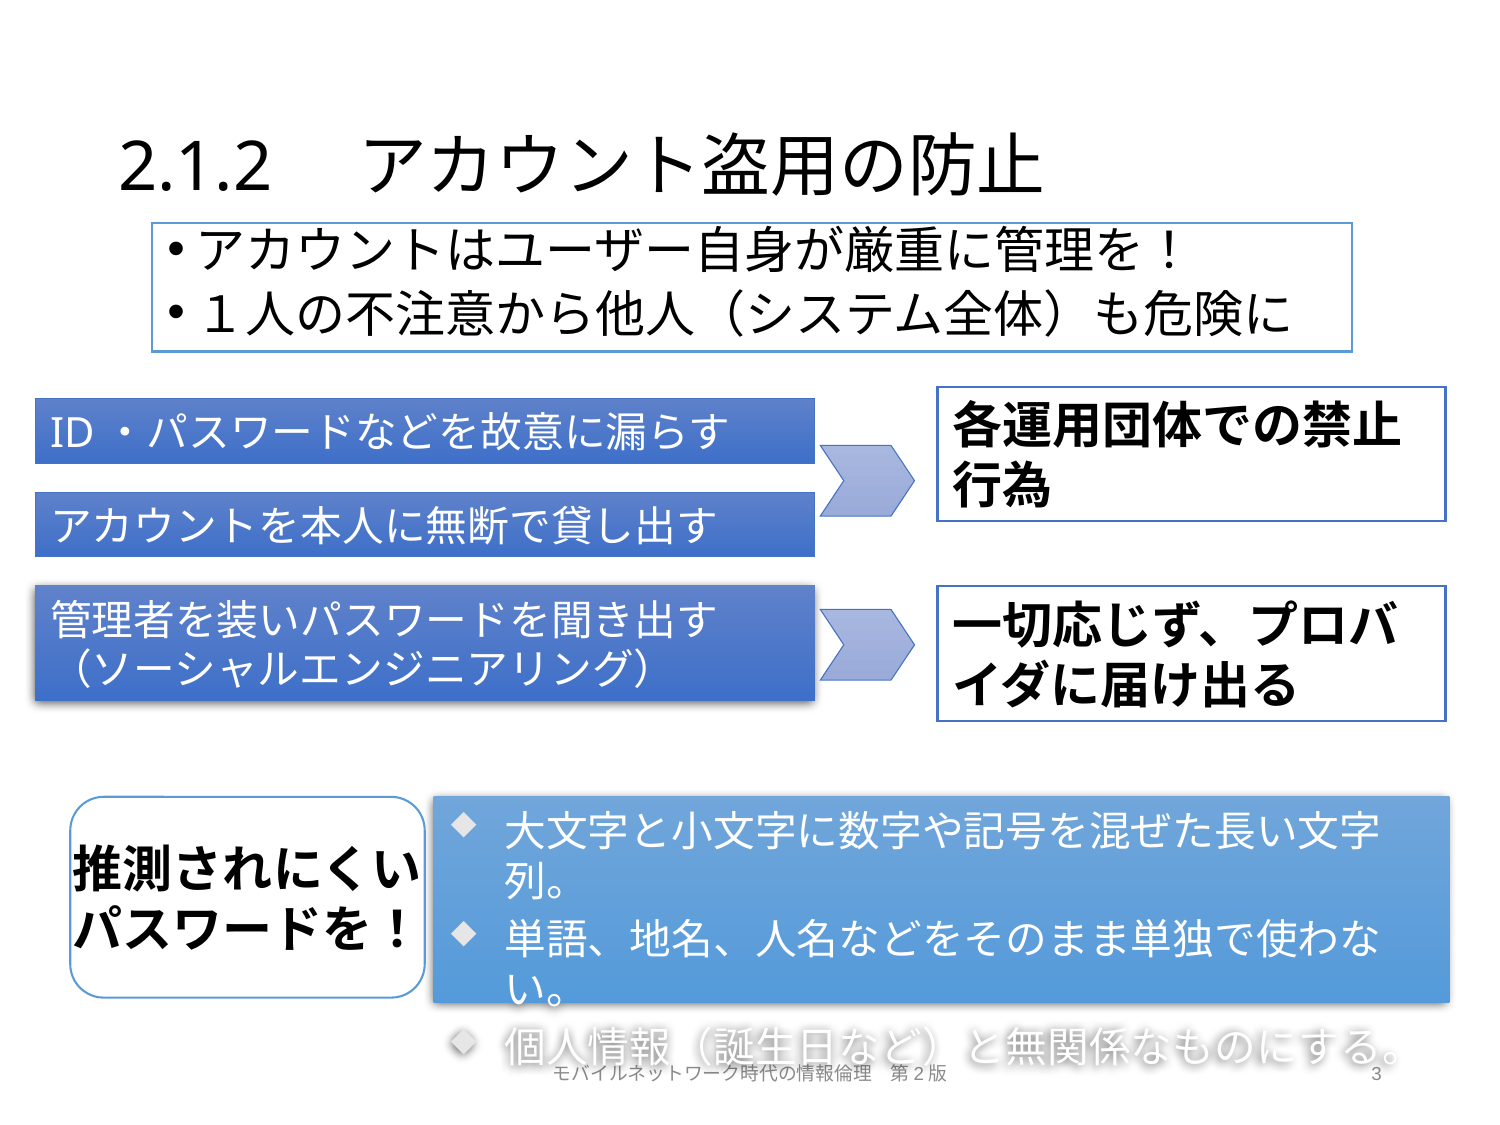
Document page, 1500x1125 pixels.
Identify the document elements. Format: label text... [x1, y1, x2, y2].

title 2.1.2 アカウント盗用の防止 [103, 59, 1397, 278]
text_box アカウントを本人に無断で貸し出す [35, 492, 815, 557]
text_box ID・パスワードなどを故意に漏らす [35, 398, 815, 464]
list アカウントはユーザー自身が厳重に管理を！ １人の不注意から他人（システム全体）も危険に [151, 222, 1353, 353]
footer モバイルネットワーク時代の情報倫理 第2版 [496, 1042, 1004, 1103]
text_box 推測されにくい パスワードを！ [69, 795, 426, 999]
text_box 大文字と小文字に数字や記号を混ぜた長い文字列。 単語、地名、人名などをそのまま単独で使わない。 個人情報（誕生日など）と無関係なものにする。 [433, 796, 1450, 1003]
slide_number 3 [1059, 1042, 1397, 1103]
text_box 管理者を装いパスワードを聞き出す（ソーシャルエンジニアリング） [35, 585, 815, 701]
text_box [819, 608, 916, 681]
text_box 一切応じず、プロバイダに届け出る [936, 585, 1447, 722]
text_box 各運用団体での禁止行為 [936, 386, 1447, 522]
text_box [819, 444, 916, 517]
